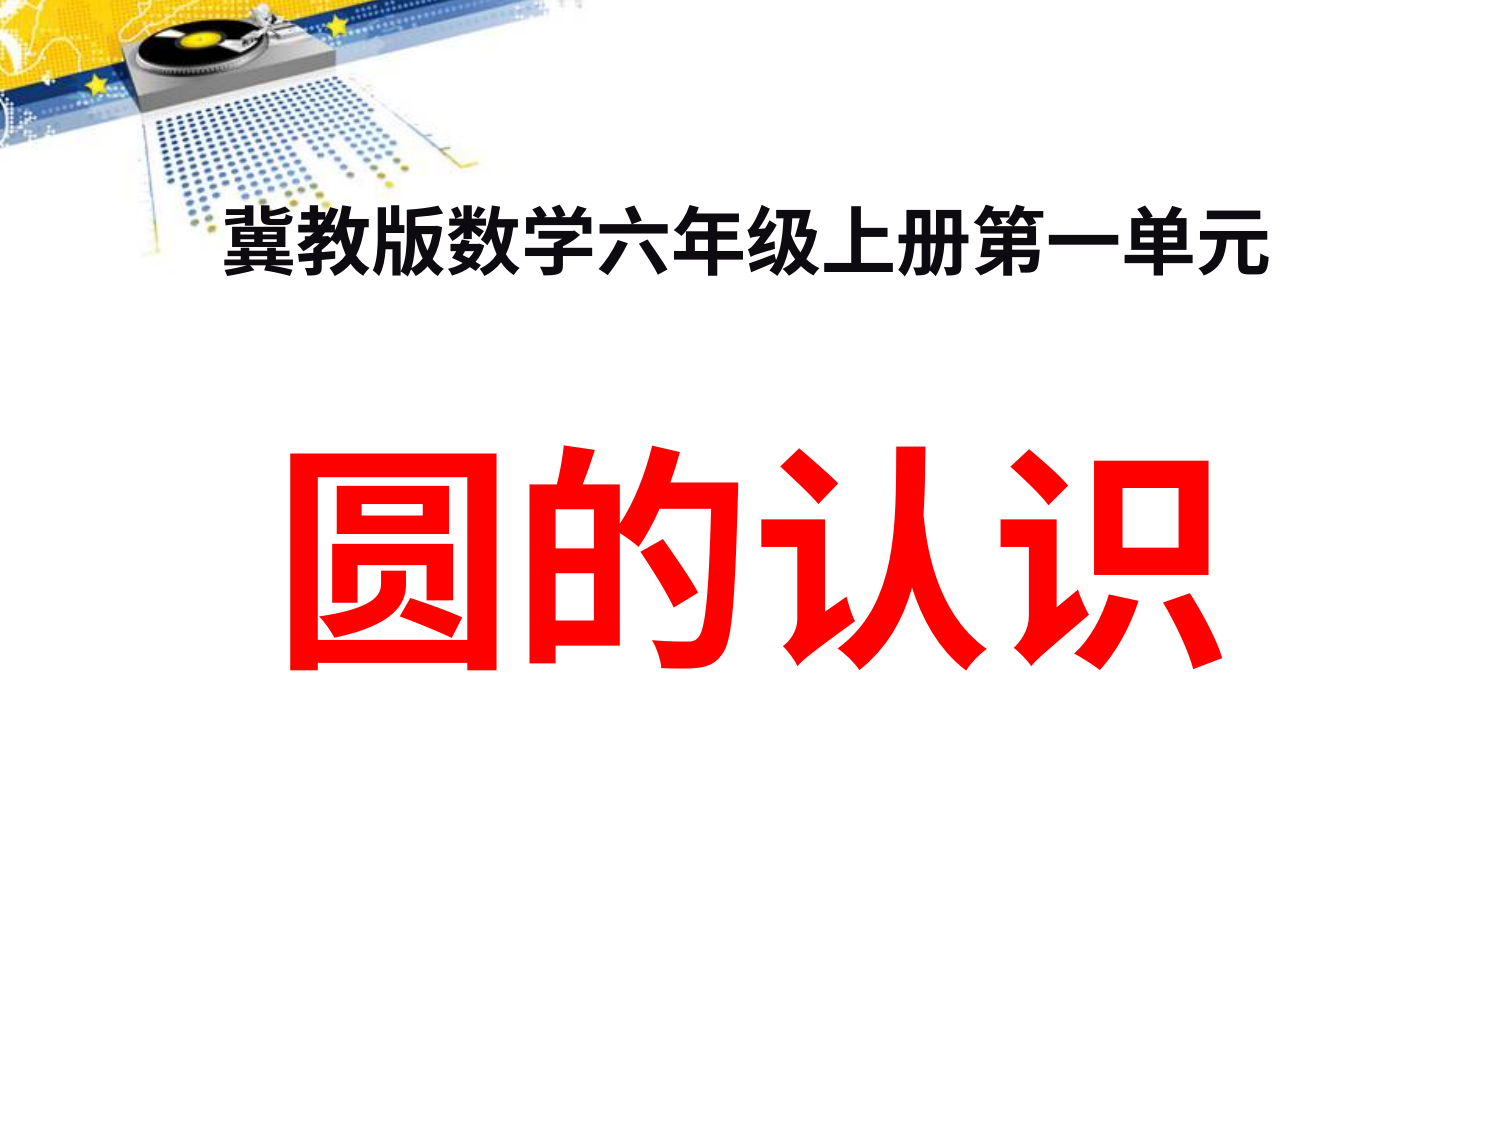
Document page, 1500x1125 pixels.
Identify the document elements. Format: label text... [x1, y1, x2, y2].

text_box 圆的认识 [195, 402, 1309, 705]
text_box 冀教版数学六年级上册第一单元 [124, 187, 1368, 293]
picture [0, 0, 1500, 1125]
